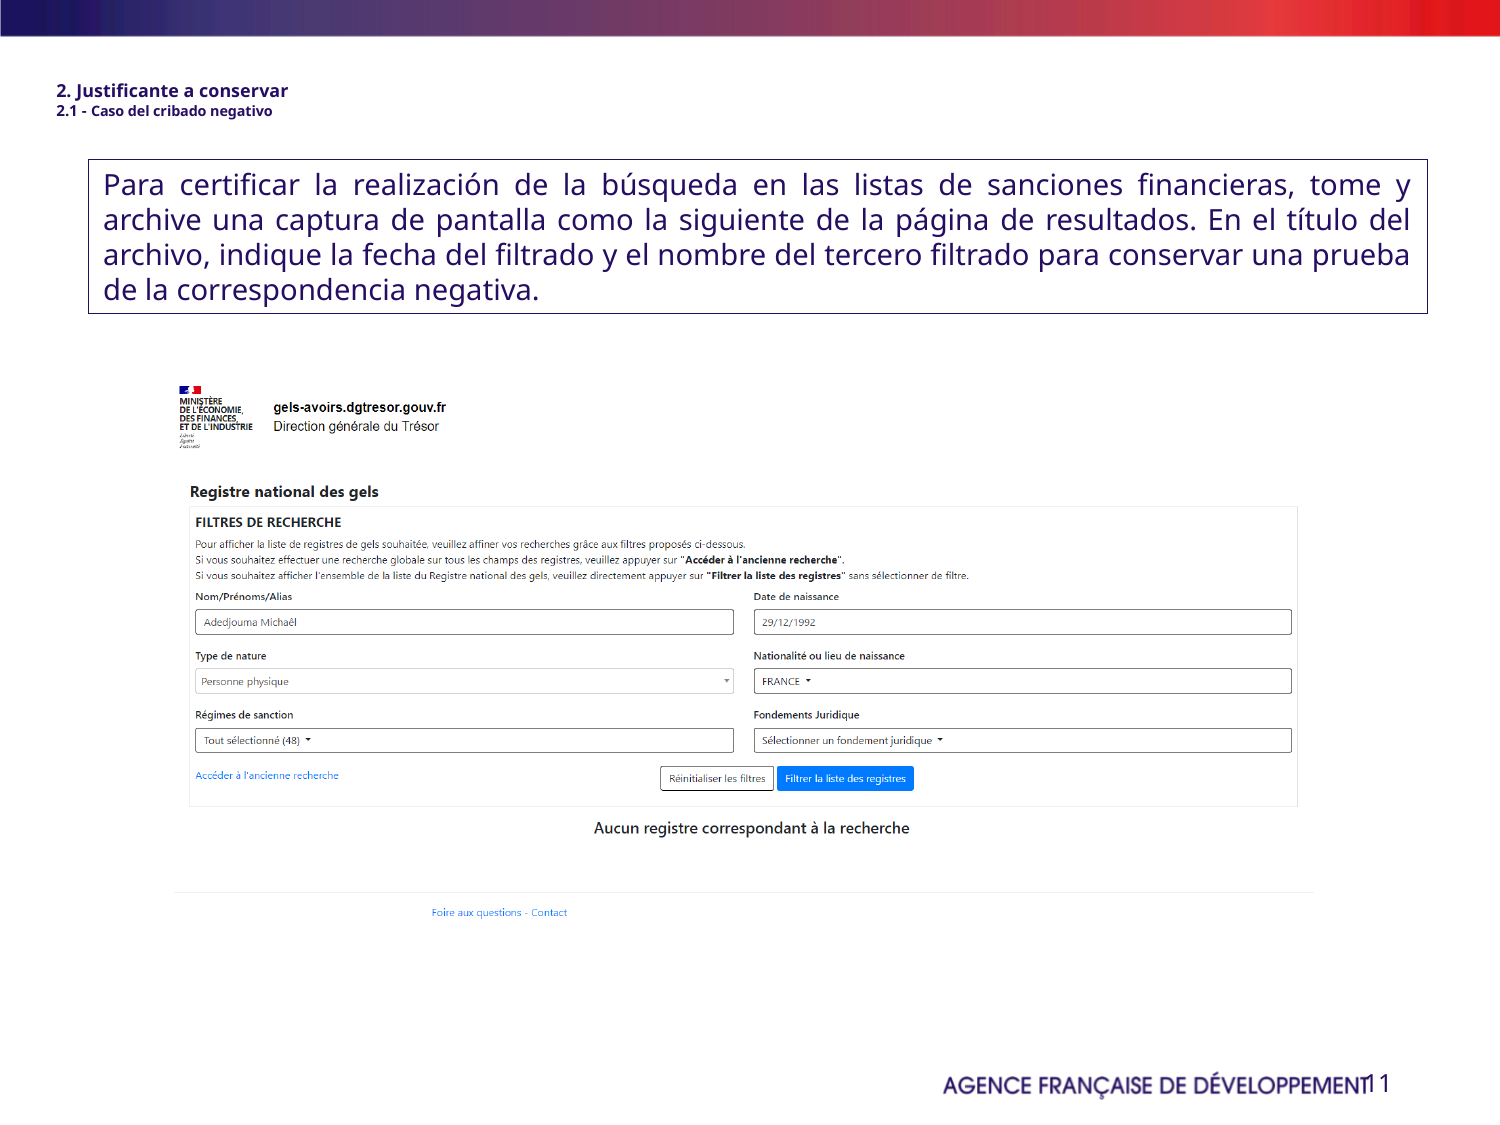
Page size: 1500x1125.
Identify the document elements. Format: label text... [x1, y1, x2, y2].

picture [174, 376, 1314, 929]
picture [927, 1063, 1376, 1106]
text_box Para certificar la realización de la búsqueda en las listas de sanciones financieras, tome y archive una captura de pantalla como la siguiente de la página de resultados. En el título del archivo, indique la fecha del filtrado y el nombre del tercero filtrado para conservar una prueba de la correspondencia negativa. [88, 159, 1428, 314]
picture [0, 0, 1500, 46]
title 2. Justificante a conservar 2.1 - Caso del cribado negativo [41, 71, 1424, 128]
